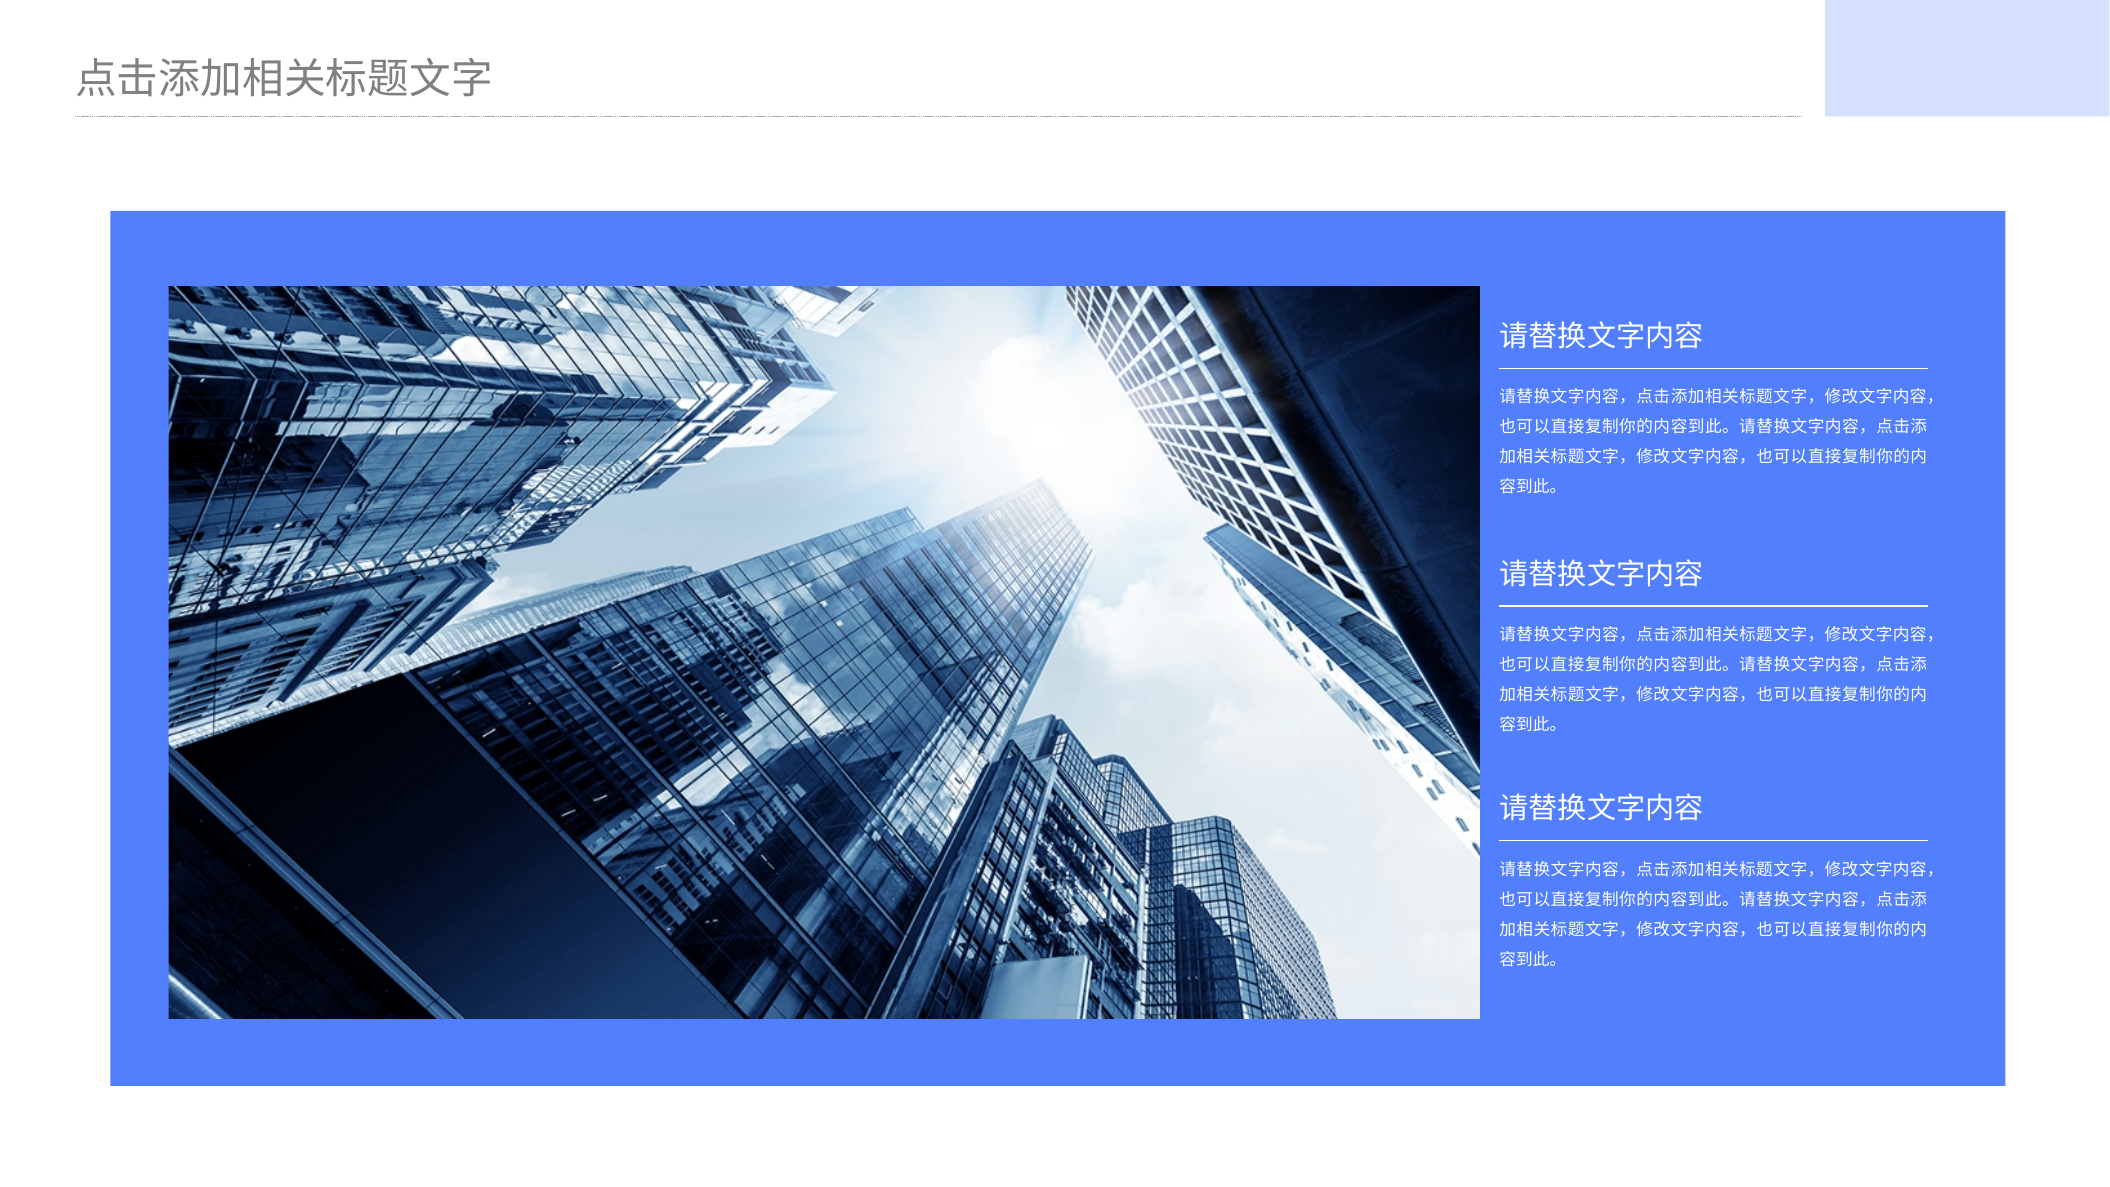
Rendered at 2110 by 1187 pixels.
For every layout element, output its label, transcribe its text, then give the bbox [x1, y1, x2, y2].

text_box 请替换文字内容 [1483, 547, 1842, 605]
text_box 请替换文字内容，点击添加相关标题文字，修改文字内容，也可以直接复制你的内容到此。请替换文字内容，点击添加相关标题文字，修改文字内容，也可以直接复制你的内容到此。 [1483, 840, 1944, 999]
text_box 请替换文字内容 [1483, 309, 1842, 368]
text_box 请替换文字内容，点击添加相关标题文字，修改文字内容，也可以直接复制你的内容到此。请替换文字内容，点击添加相关标题文字，修改文字内容，也可以直接复制你的内容到此。 [1483, 605, 1944, 764]
text_box [168, 285, 1481, 1019]
text_box 点击添加相关标题文字 [59, 44, 563, 107]
text_box 请替换文字内容，点击添加相关标题文字，修改文字内容，也可以直接复制你的内容到此。请替换文字内容，点击添加相关标题文字，修改文字内容，也可以直接复制你的内容到此。 [1483, 368, 1944, 527]
text_box [109, 210, 2006, 1087]
text_box 请替换文字内容 [1483, 781, 1842, 840]
